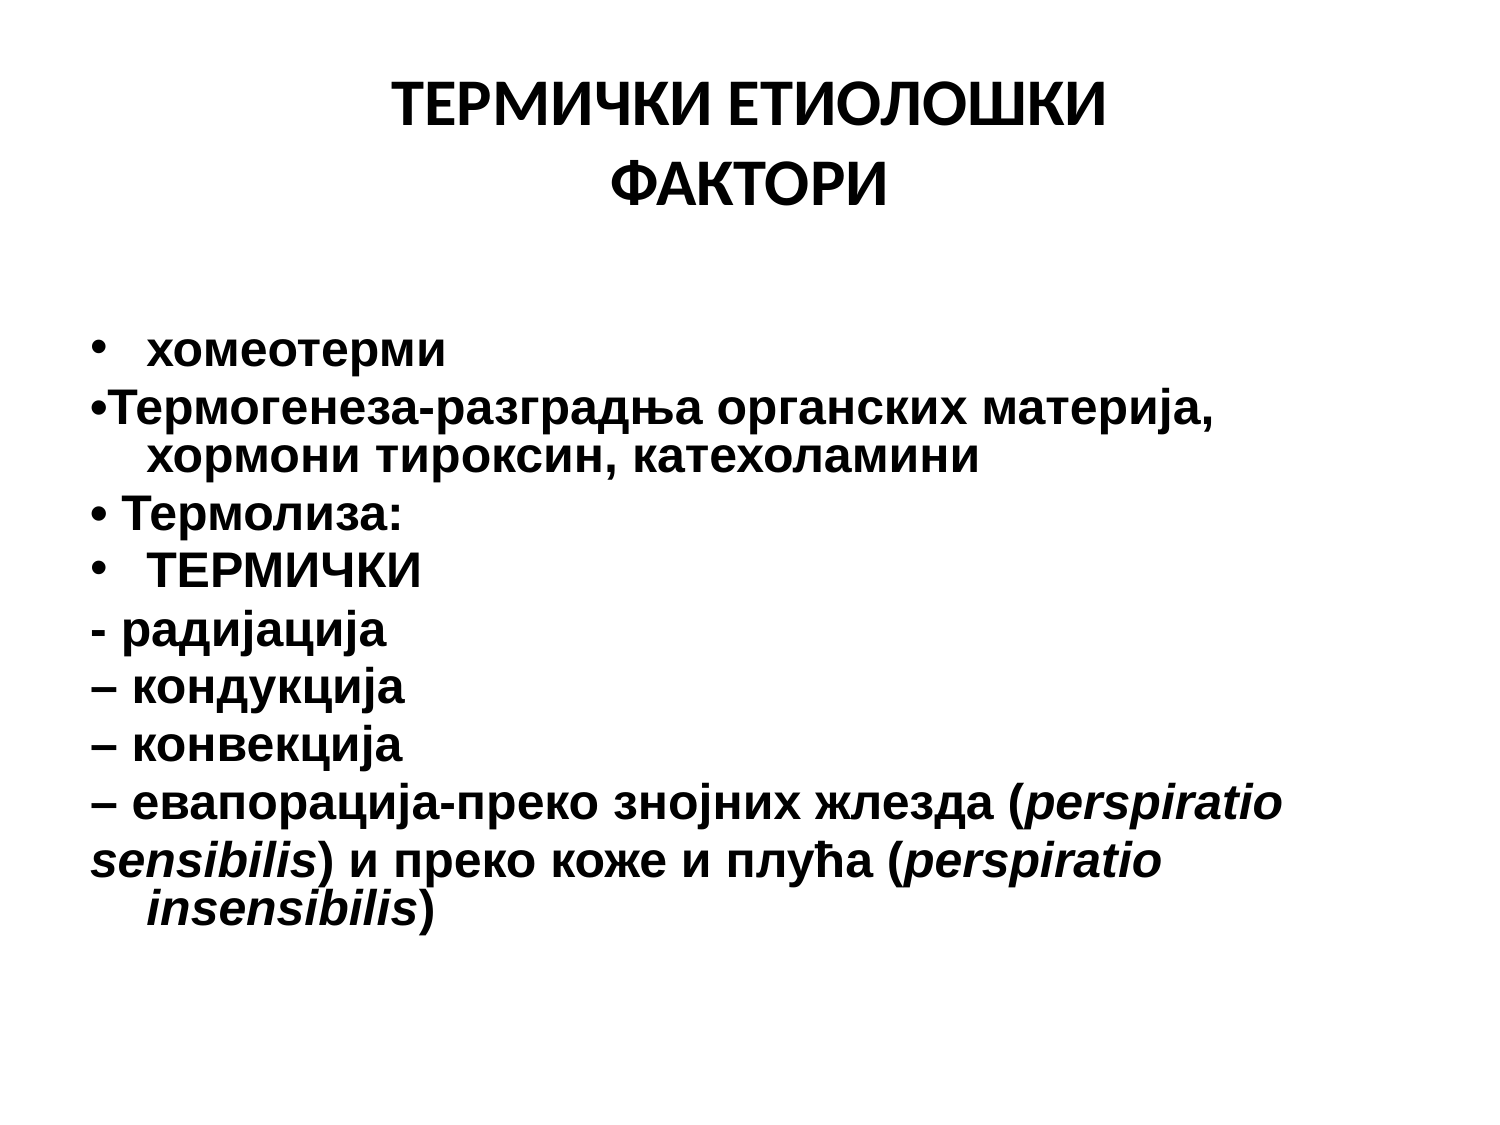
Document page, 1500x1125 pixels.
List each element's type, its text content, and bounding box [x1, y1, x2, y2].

list хомеотерми •Термогенеза-разградња органских материја, хормони тироксин, катехоламини • Термолиза: ТЕРМИЧКИ - радијација – кондукција – конвекција – евапорација-преко знојних жлезда (perspiratio sensibilis) и преко коже и плућа (perspiratio insensibilis) [74, 262, 1426, 1006]
title ТЕРМИЧКИ ЕТИОЛОШКИ ФАКТОРИ [74, 44, 1426, 233]
